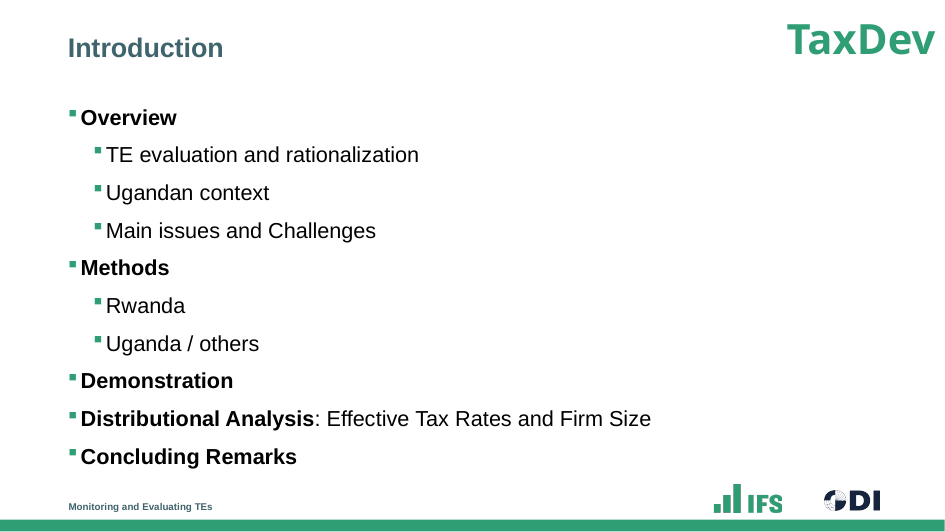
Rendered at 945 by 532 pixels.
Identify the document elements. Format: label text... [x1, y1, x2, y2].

footer Monitoring and Evaluating TEs [53, 492, 373, 521]
list Overview TE evaluation and rationalization Ugandan context Main issues and Challenges Methods Rwanda Uganda / others Demonstration Distributional Analysis: Effective Tax Rates and Firm Size Concluding Remarks [52, 95, 880, 479]
picture [824, 490, 880, 511]
title Introduction [52, 26, 760, 71]
